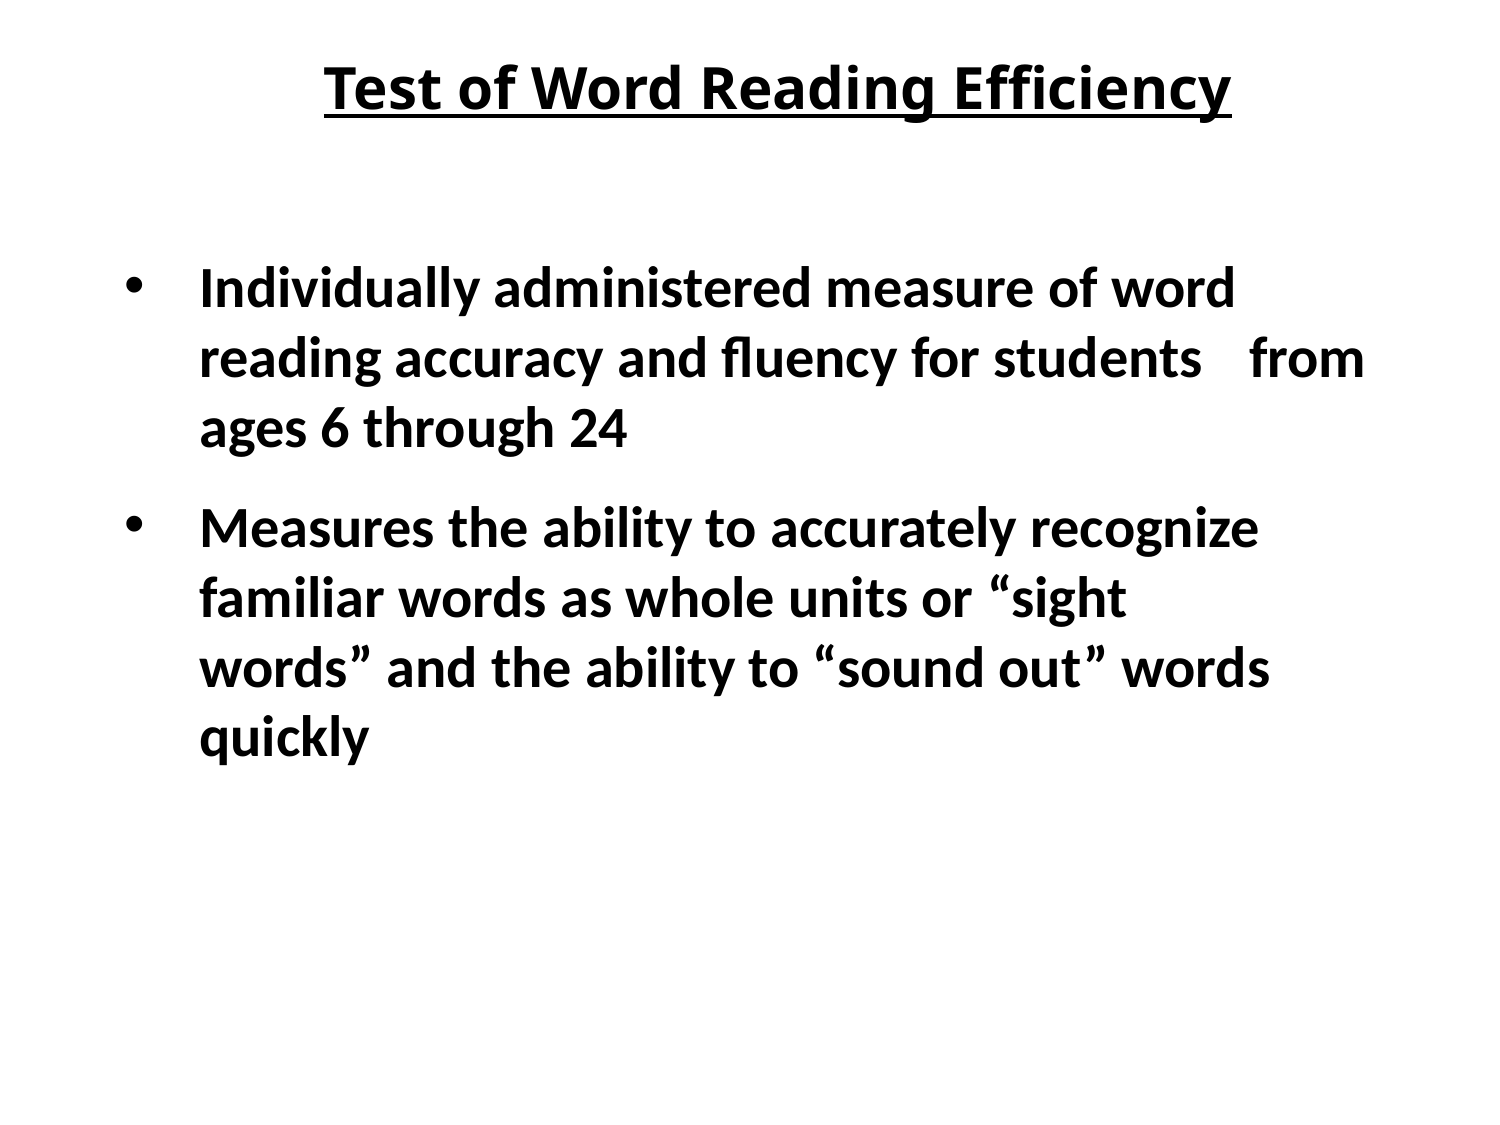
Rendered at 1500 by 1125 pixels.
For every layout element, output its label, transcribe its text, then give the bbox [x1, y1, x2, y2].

text_box Test of Word Reading Efficiency Individually administered measure of word reading accuracy and fluency for students from ages 6 through 24 Measures the ability to accurately recognize familiar words as whole units or “sight words” and the ability to “sound out” words quickly [109, 43, 1437, 776]
